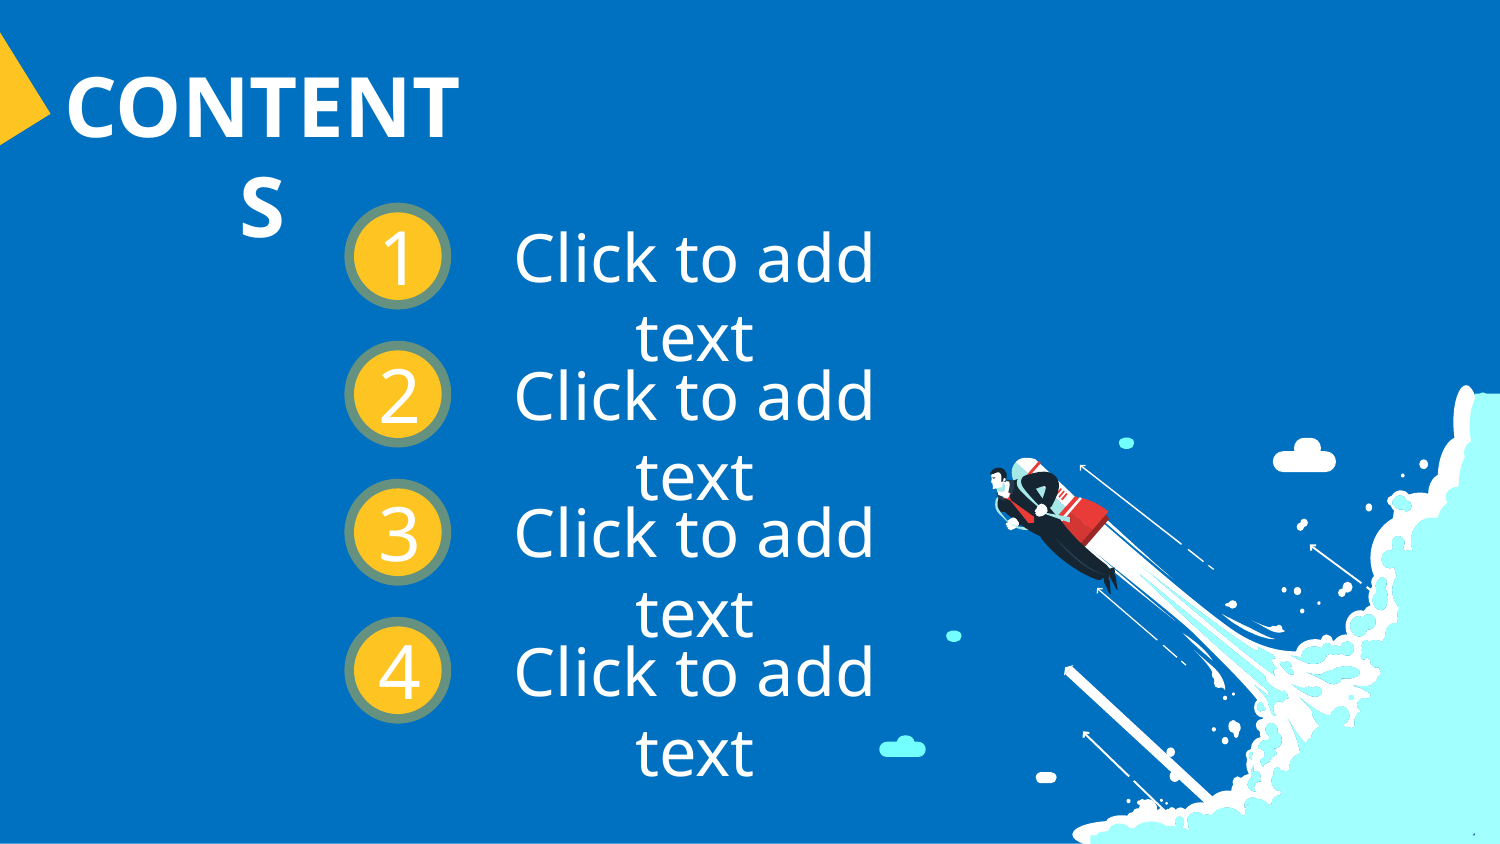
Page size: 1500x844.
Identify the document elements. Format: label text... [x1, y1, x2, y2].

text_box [344, 478, 940, 586]
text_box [344, 616, 940, 724]
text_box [344, 202, 940, 310]
text_box [0, 30, 52, 147]
text_box [0, 0, 1500, 844]
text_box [879, 385, 1500, 844]
text_box CONTENTS [46, 46, 480, 262]
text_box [344, 340, 940, 448]
